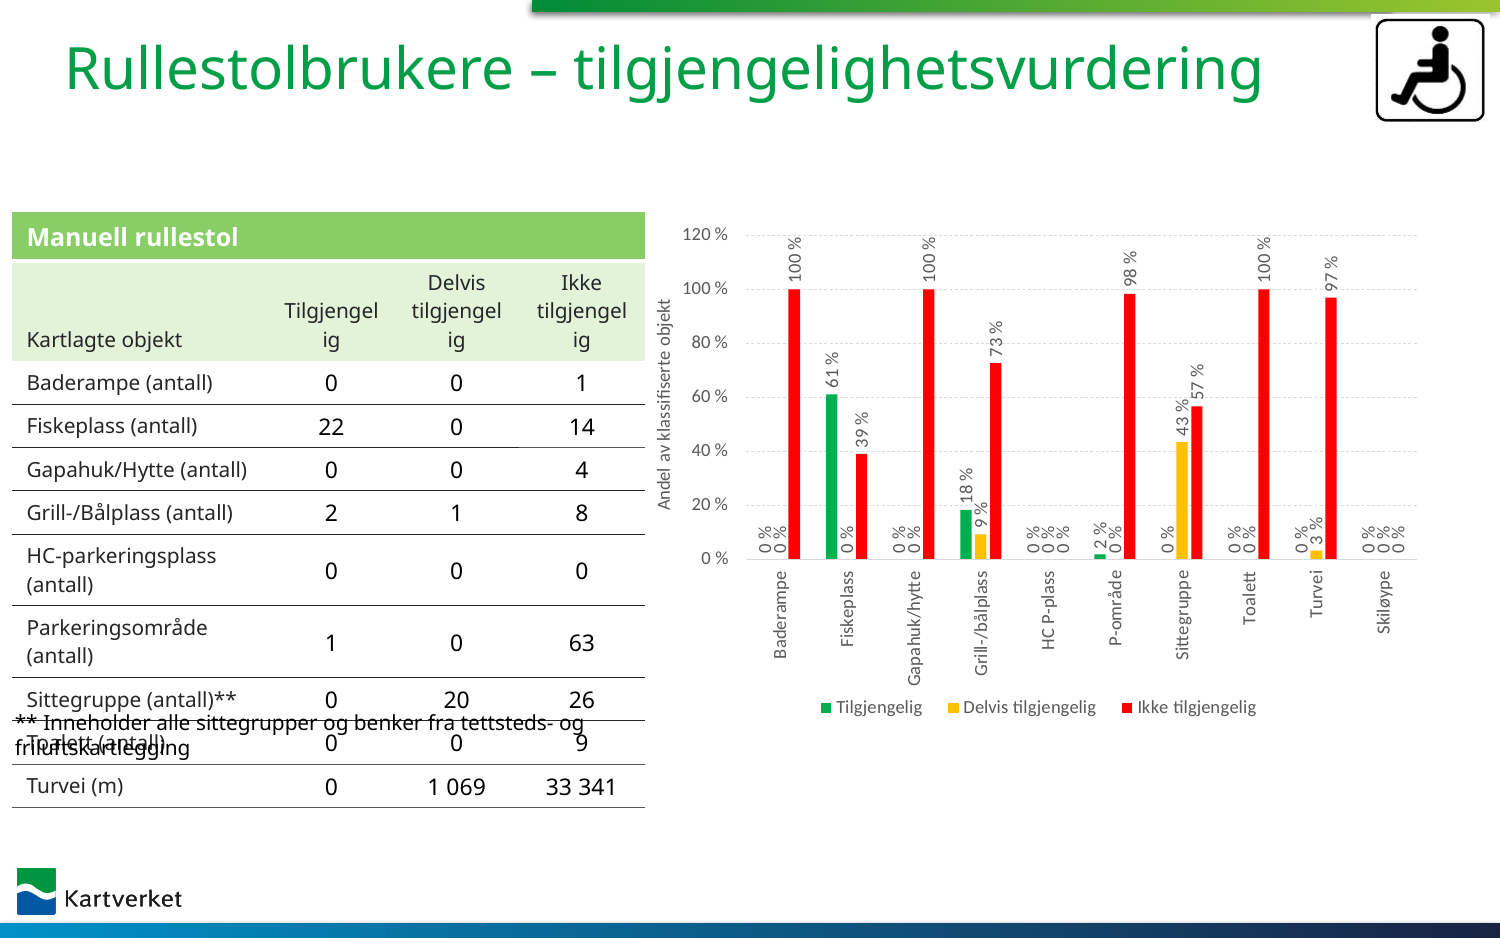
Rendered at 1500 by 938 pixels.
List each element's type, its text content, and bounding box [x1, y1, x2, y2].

table_cell HC-parkeringsplass (antall) [12, 535, 269, 605]
table_cell 33 341 [519, 768, 645, 807]
table_cell 20 [394, 678, 519, 702]
table_cell Ikke tilgjengelig [519, 263, 638, 361]
table_cell 0 [394, 448, 519, 490]
table_cell 0 [394, 361, 519, 404]
table_cell 4 [519, 448, 638, 490]
table_cell 0 [269, 448, 394, 490]
table_cell Gapahuk/Hytte (antall) [12, 448, 269, 490]
table_cell 1 [269, 606, 394, 677]
text_box ** Inneholder alle sittegrupper og benker fra tettsteds- og friluftskartlegging [0, 702, 745, 768]
table_cell 14 [519, 405, 638, 447]
table_cell Delvis tilgjengelig [394, 263, 519, 361]
table_cell Tilgjengelig [269, 263, 394, 361]
table_cell Parkeringsområde (antall) [12, 606, 269, 677]
table_cell 0 [269, 678, 394, 702]
table_cell Turvei (m) [12, 768, 269, 807]
text_box Rullestolbrukere – tilgjengelighetsvurdering [49, 12, 1372, 109]
table_cell 22 [269, 405, 394, 447]
table_cell Kartlagte objekt [12, 263, 269, 361]
table_cell 1 [519, 361, 638, 404]
table_cell 2 [269, 491, 394, 534]
table_cell Sittegruppe (antall)** [12, 678, 269, 702]
table_cell 0 [519, 535, 638, 605]
table_cell 63 [519, 606, 638, 677]
table_cell 1 [394, 491, 519, 534]
table_cell 0 [269, 768, 394, 807]
table_header Manuell rullestol [12, 212, 645, 259]
table_cell Grill-/Bålplass (antall) [12, 491, 269, 534]
table_cell 0 [269, 361, 394, 404]
table_cell 8 [519, 491, 638, 534]
picture [1371, 13, 1491, 127]
table_cell 0 [269, 535, 394, 605]
table_cell 26 [519, 678, 638, 702]
table_cell 0 [394, 535, 519, 605]
table_cell 1 069 [394, 768, 519, 807]
table_cell Baderampe (antall) [12, 361, 269, 404]
table_cell Fiskeplass (antall) [12, 405, 269, 447]
picture [643, 218, 1427, 728]
table_cell 0 [394, 606, 519, 677]
table_cell 0 [394, 405, 519, 447]
